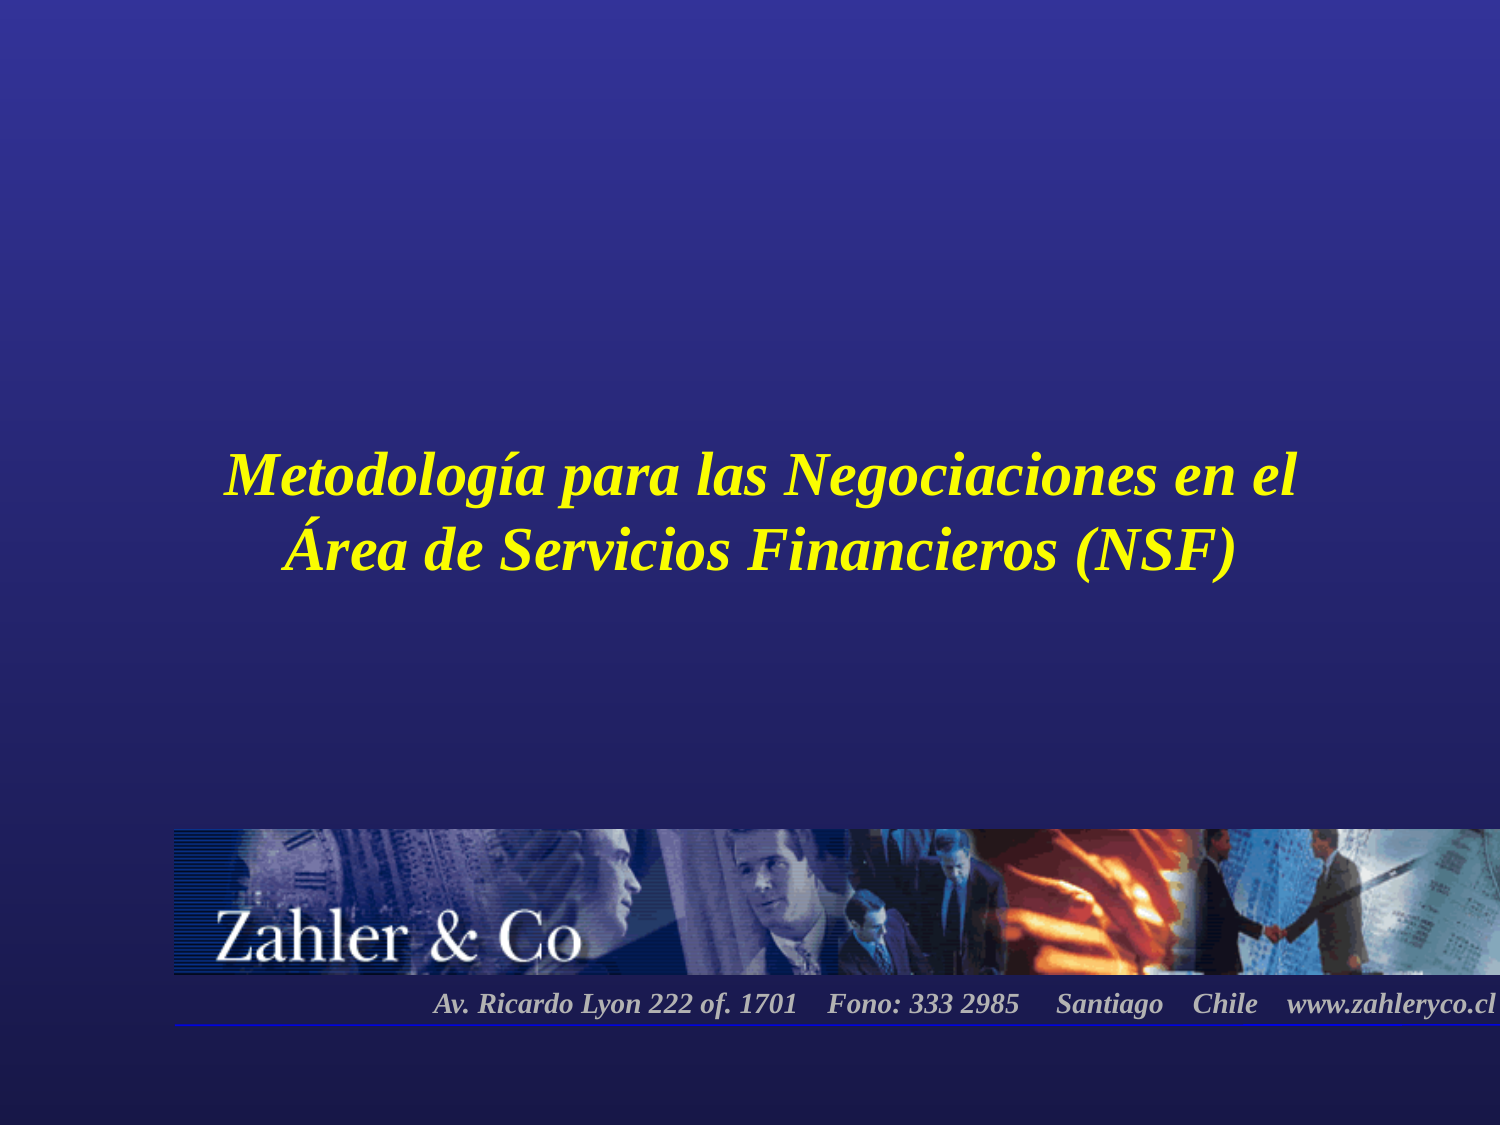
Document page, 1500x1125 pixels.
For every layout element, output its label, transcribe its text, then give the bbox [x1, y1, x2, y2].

picture [174, 829, 1500, 976]
text_box Av. Ricardo Lyon 222 of. 1701 Fono: 333 2985 Santiago Chile www.zahleryco.cl [418, 985, 1500, 1027]
text_box Metodología para las Negociaciones en el Área de Servicios Financieros (NSF) [171, 432, 1353, 583]
